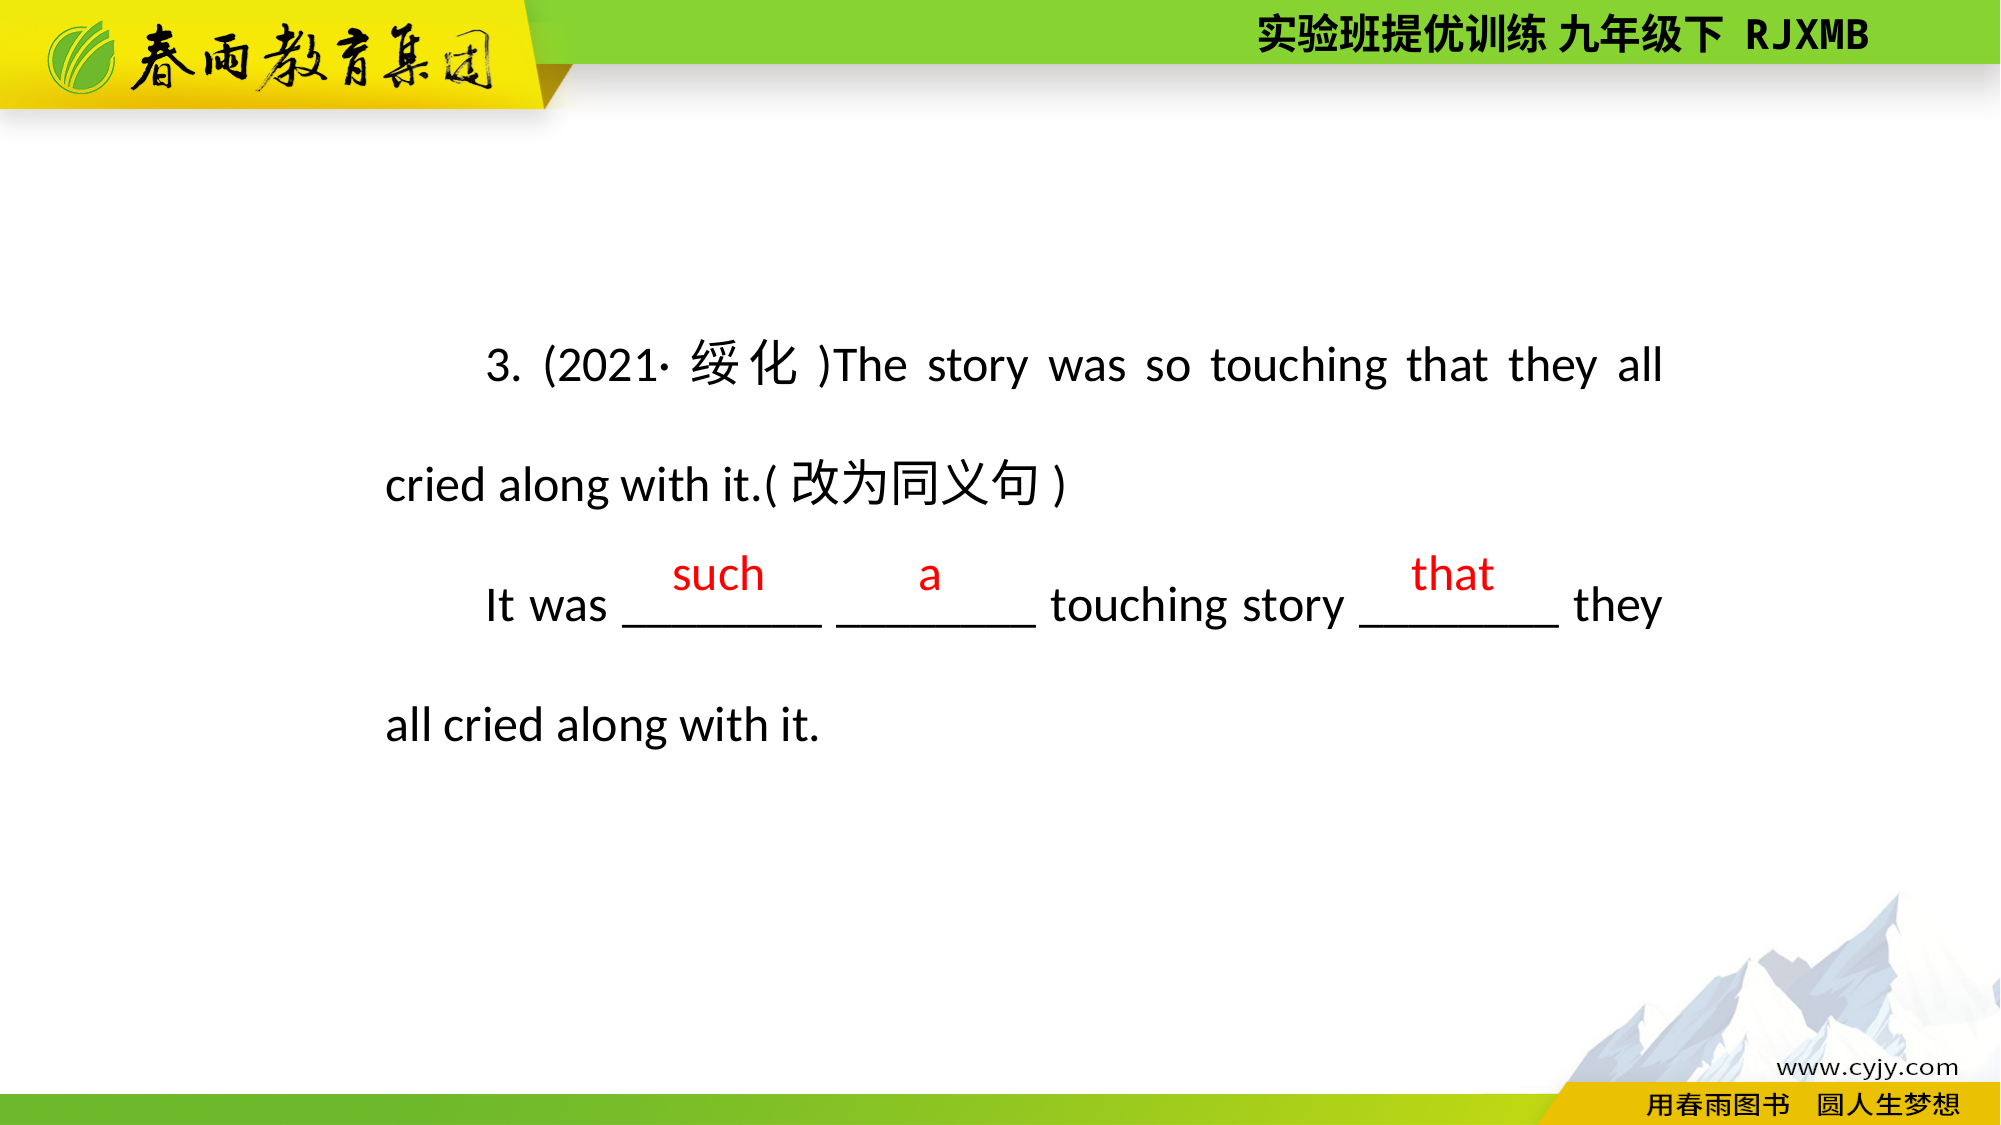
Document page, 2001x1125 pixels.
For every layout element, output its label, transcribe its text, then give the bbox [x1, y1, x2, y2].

text_box a [903, 533, 957, 608]
text_box such [657, 533, 781, 608]
text_box that [1396, 533, 1510, 608]
text_box 3. (2021·绥化)The story was so touching that they all cried along with it.(改为同义句) It was ________ ________ touching story ________ they all cried along with it. [370, 263, 1680, 759]
picture [0, 0, 2001, 1125]
